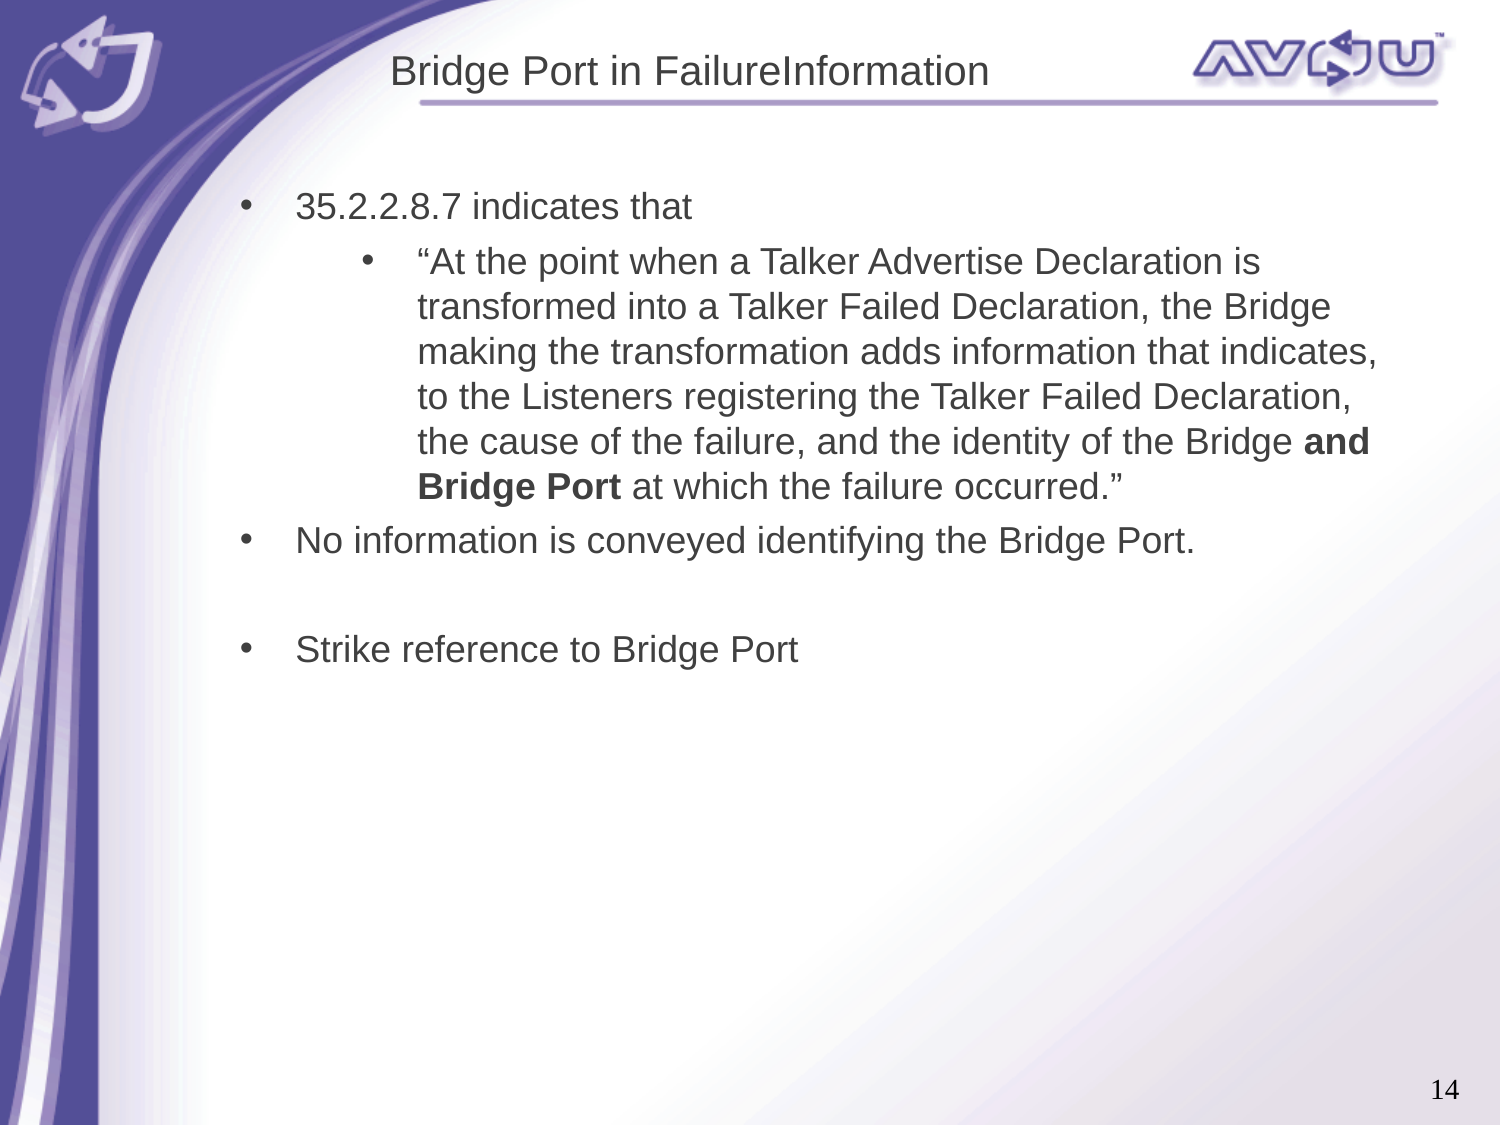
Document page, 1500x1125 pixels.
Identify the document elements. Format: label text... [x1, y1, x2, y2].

slide_number 14 [1124, 1062, 1475, 1125]
text_box Bridge Port in FailureInformation [374, 0, 1500, 138]
picture [0, 0, 1500, 1125]
text_box 35.2.2.8.7 indicates that “At the point when a Talker Advertise Declaration is transformed into a Talker Failed Declaration, the Bridge making the transformation adds information that indicates, to the Listeners registering the Talker Failed Declaration, the cause of the failure, and the identity of the Bridge and Bridge Port at which the failure occurred.” No information is conveyed identifying the Bridge Port. Strike reference to Bridge Port [224, 174, 1425, 1000]
